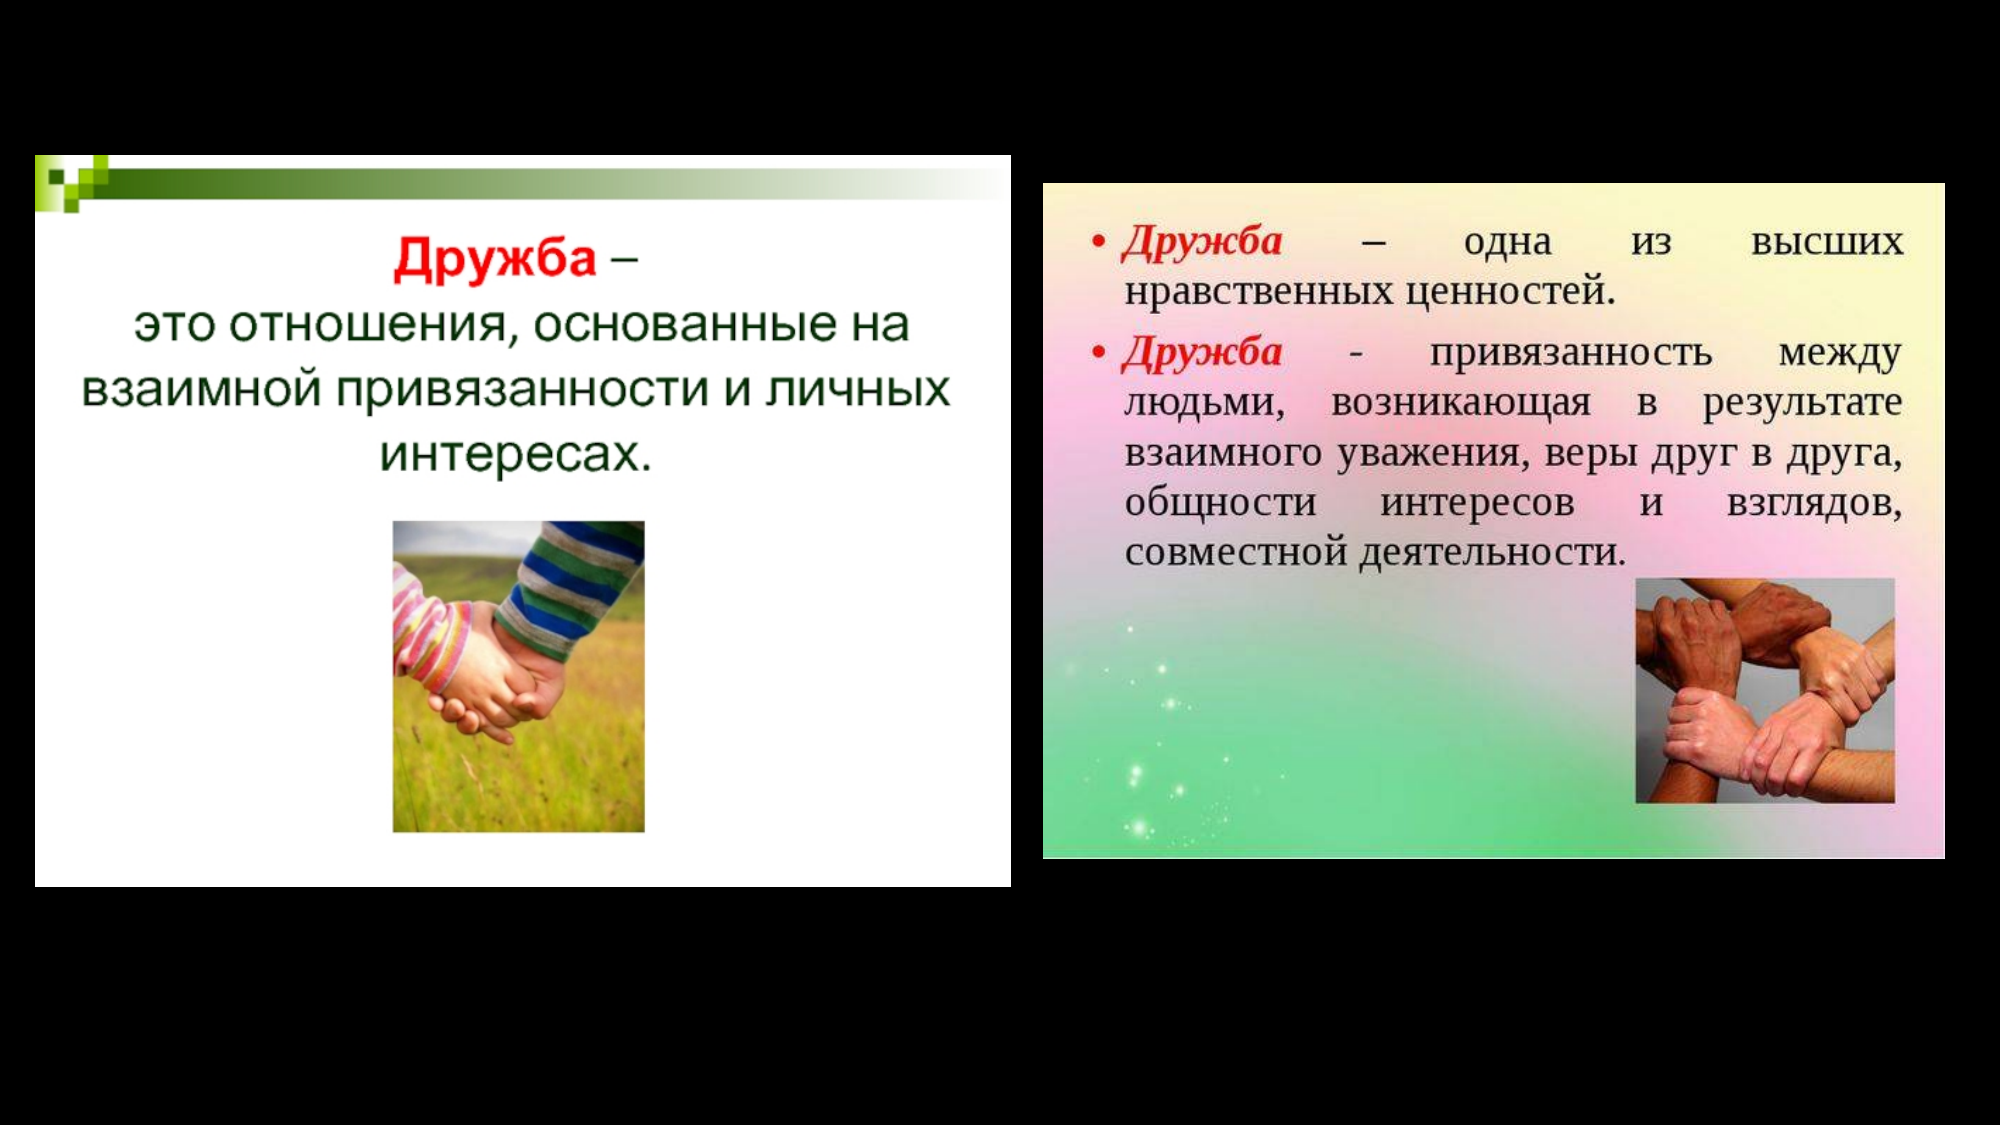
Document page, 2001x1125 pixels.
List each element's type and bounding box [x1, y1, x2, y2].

picture [1043, 183, 1945, 859]
picture [35, 155, 1011, 887]
